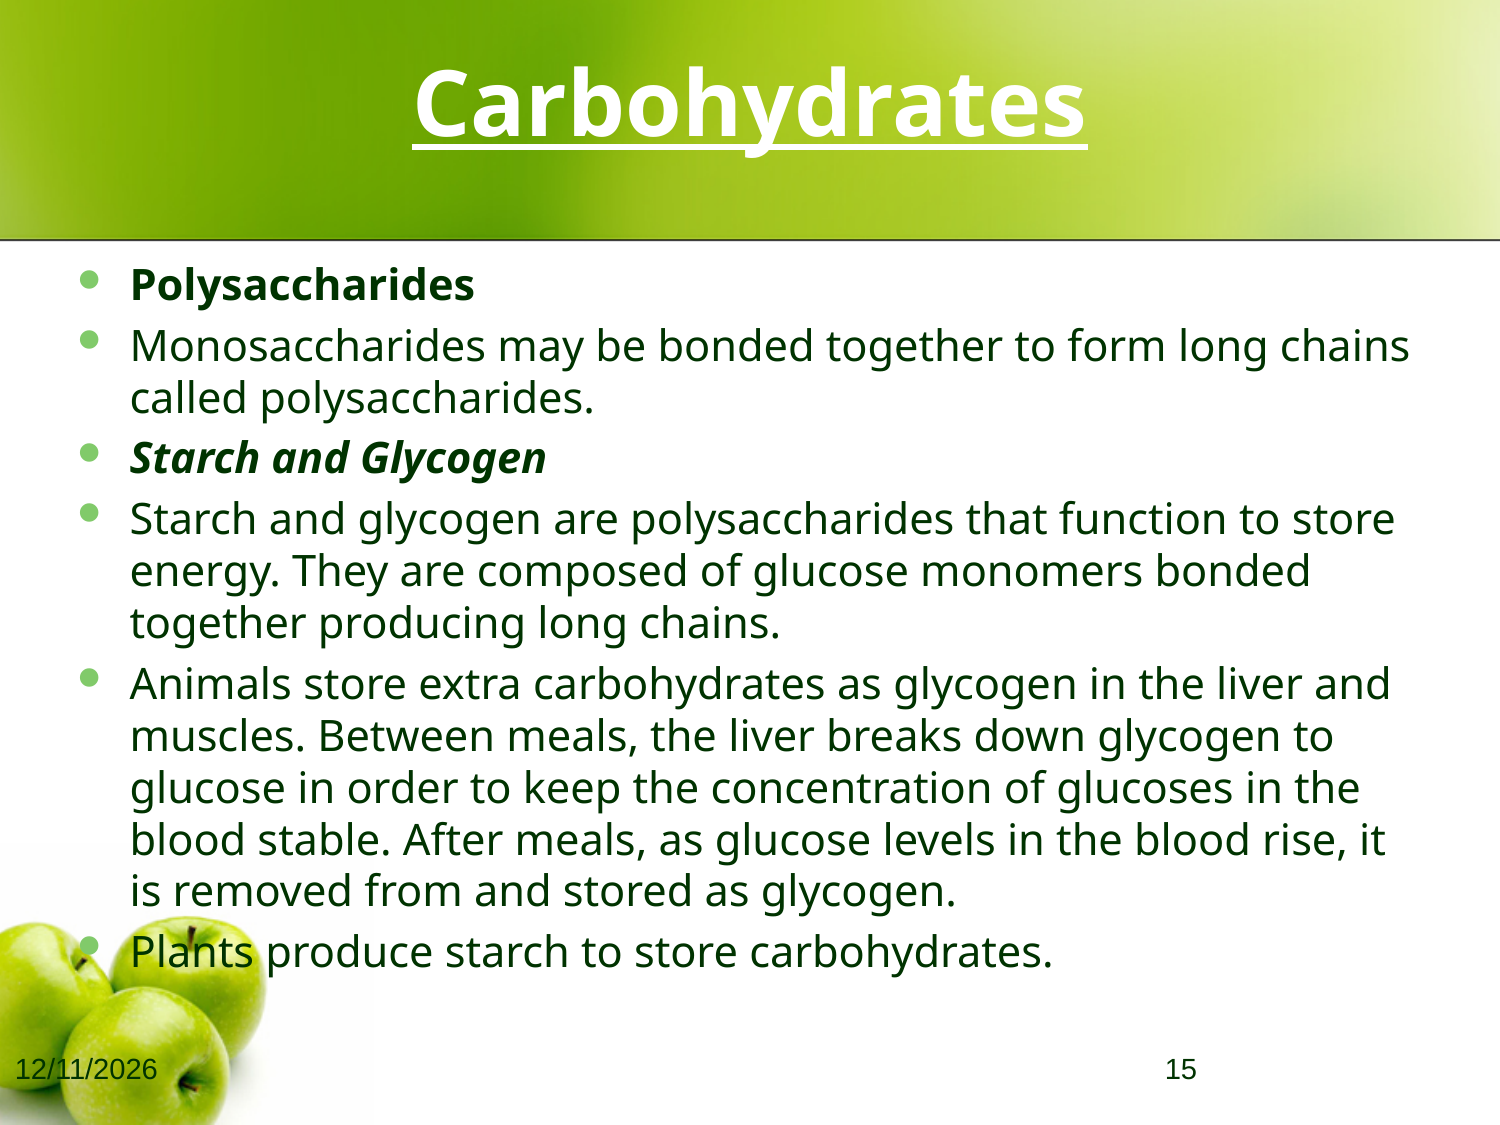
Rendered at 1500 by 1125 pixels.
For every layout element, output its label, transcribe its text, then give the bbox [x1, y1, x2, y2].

picture [0, 0, 1500, 1125]
slide_number 15 [1149, 1042, 1500, 1103]
list Polysaccharides Monosaccharides may be bonded together to form long chains called polysaccharides. Starch and Glycogen Starch and glycogen are polysaccharides that function to store energy. They are composed of glucose monomers bonded together producing long chains. Animals store extra carbohydrates as glycogen in the liver and muscles. Between meals, the liver breaks down glycogen to glucose in order to keep the concentration of glucoses in the blood stable. After meals, as glucose levels in the blood rise, it is removed from and stored as glycogen. Plants produce starch to store carbohydrates. [62, 249, 1438, 985]
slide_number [0, 1042, 350, 1103]
title Carbohydrates [62, 24, 1438, 176]
